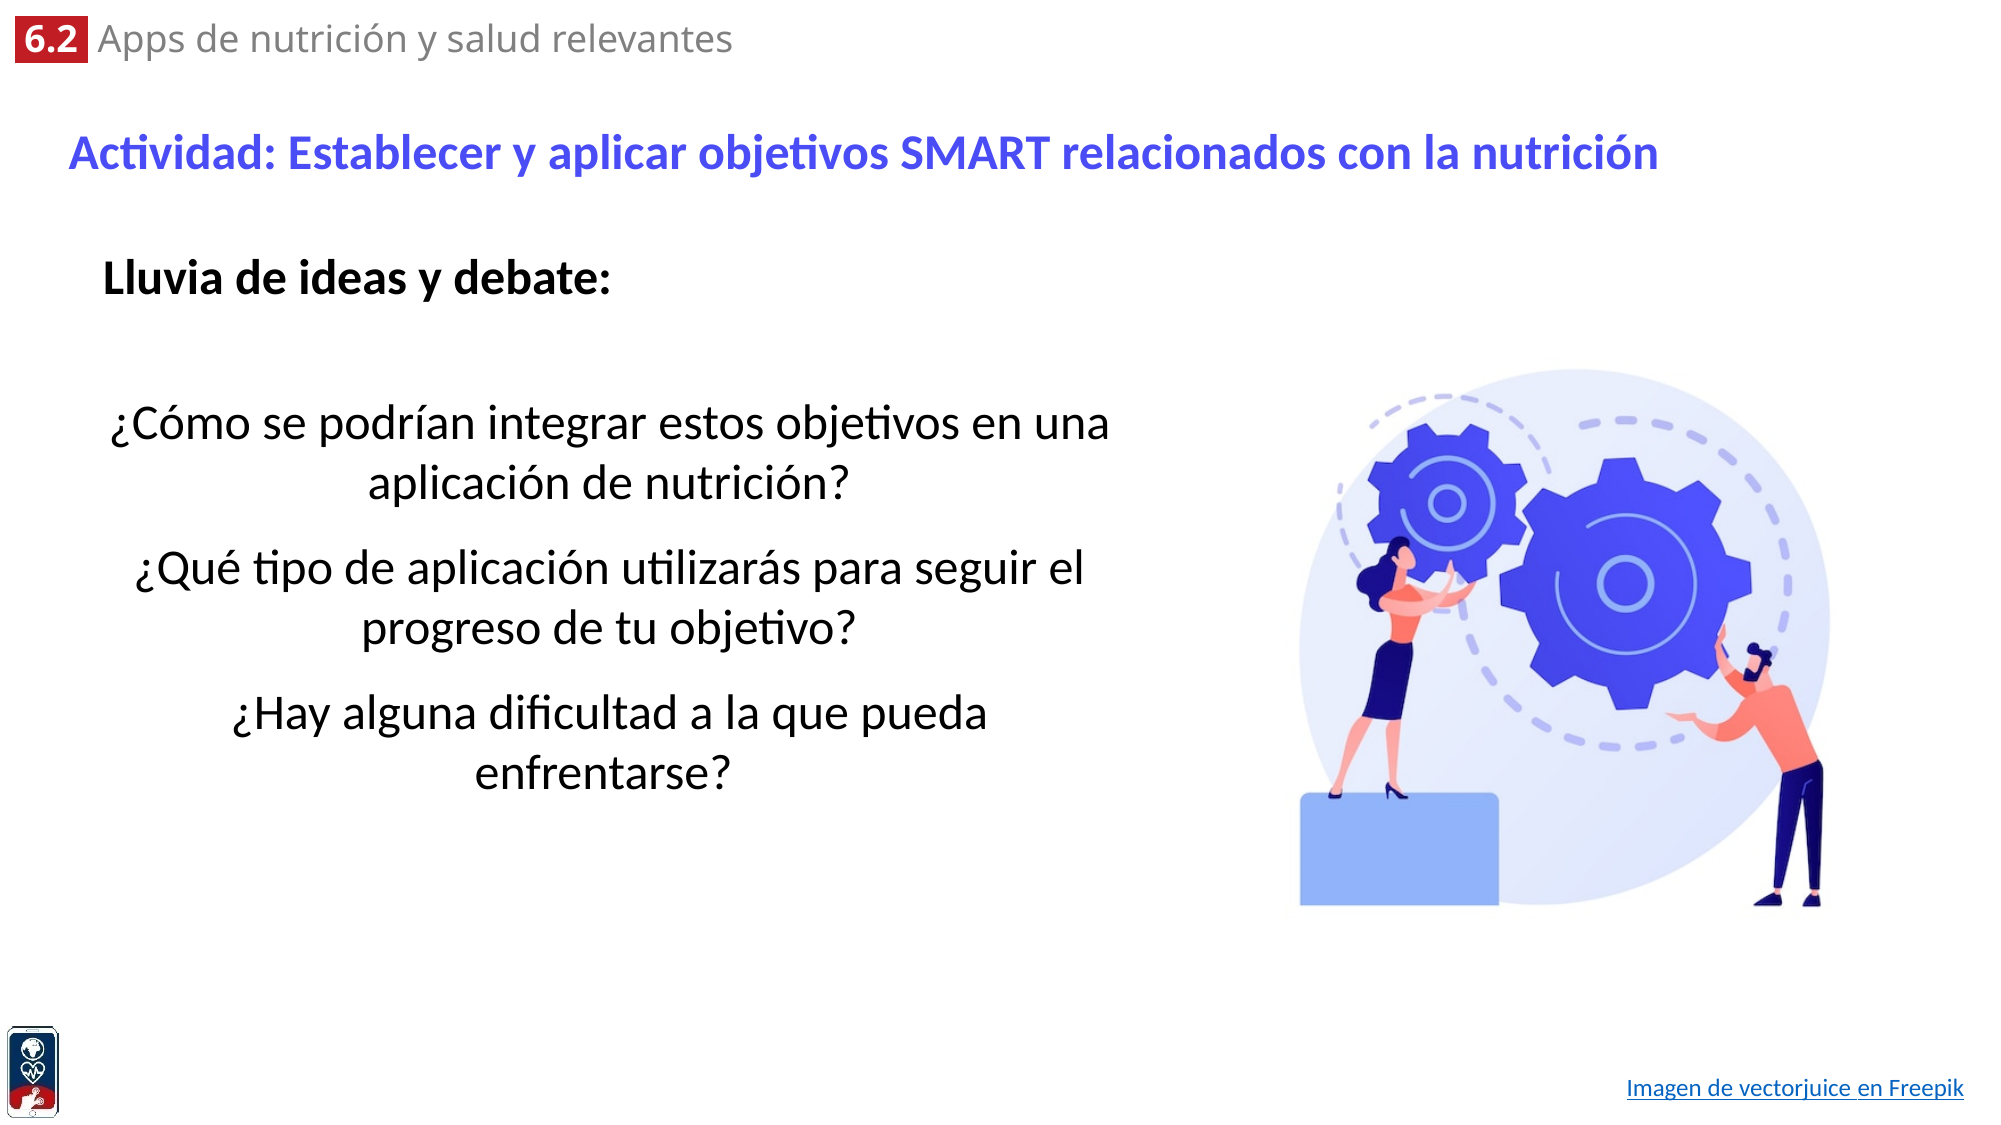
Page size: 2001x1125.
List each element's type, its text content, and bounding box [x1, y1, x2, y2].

list Lluvia de ideas y debate: ¿Cómo se podrían integrar estos objetivos en una aplicación de nutrición? ¿Qué tipo de aplicación utilizarás para seguir el progreso de tu objetivo? ¿Hay alguna dificultad a la que pueda enfrentarse? [88, 236, 1131, 884]
picture [7, 1026, 59, 1118]
title Actividad: Establecer y aplicar objetivos SMART relacionados con la nutrición [53, 93, 1868, 213]
text_box Imagen de vectorjuice en Freepik [1448, 1064, 1979, 1110]
picture [1211, 282, 1923, 994]
